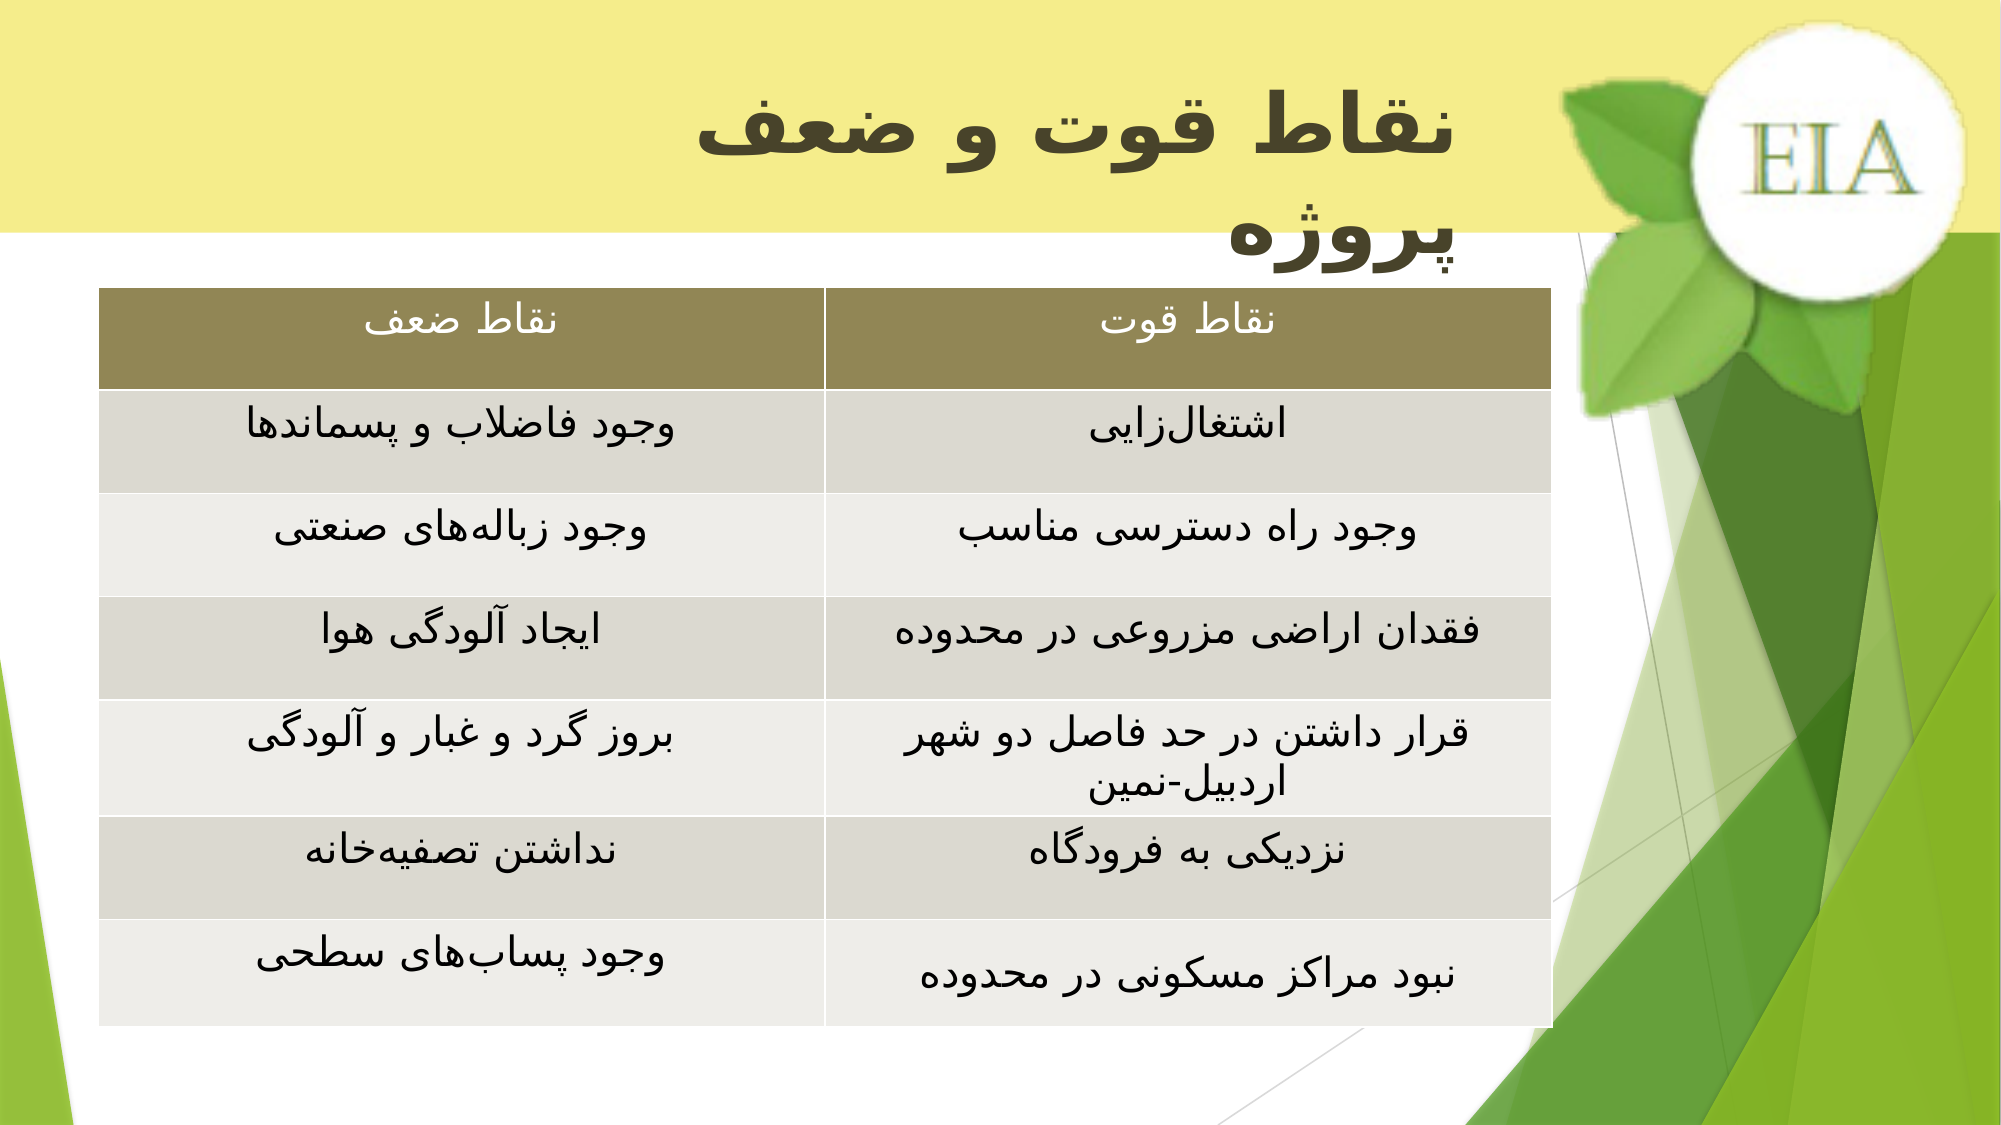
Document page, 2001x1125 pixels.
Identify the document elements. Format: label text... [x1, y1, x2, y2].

table_cell نداشتن تصفیه‌خانه [99, 817, 824, 919]
table_cell نزدیکی به فرودگاه [826, 817, 1551, 919]
table_header نقاط قوت [826, 288, 1551, 389]
table_cell نبود مراکز مسکونی در محدوده [826, 920, 1551, 1026]
table_cell وجود راه دسترسی مناسب [826, 494, 1551, 596]
table_header نقاط ضعف [99, 288, 824, 389]
table_cell وجود زباله‌های صنعتی [99, 494, 824, 596]
table_cell قرار داشتن در حد فاصل دو شهر اردبیل-نمین [826, 701, 1551, 815]
table_cell بروز گرد و غبار و آلودگی [99, 701, 824, 815]
picture [1522, 15, 1982, 450]
table_cell ایجاد آلودگی هوا [99, 597, 824, 699]
text_box نقاط قوت و ضعف پروژه [452, 63, 1475, 278]
table_cell اشتغال‌زایی [826, 391, 1551, 493]
table_cell وجود پساب‌های سطحی [99, 920, 824, 1026]
table_cell وجود فاضلاب و پسماندها [99, 391, 824, 493]
table_cell فقدان اراضی مزروعی در محدوده [826, 597, 1551, 699]
